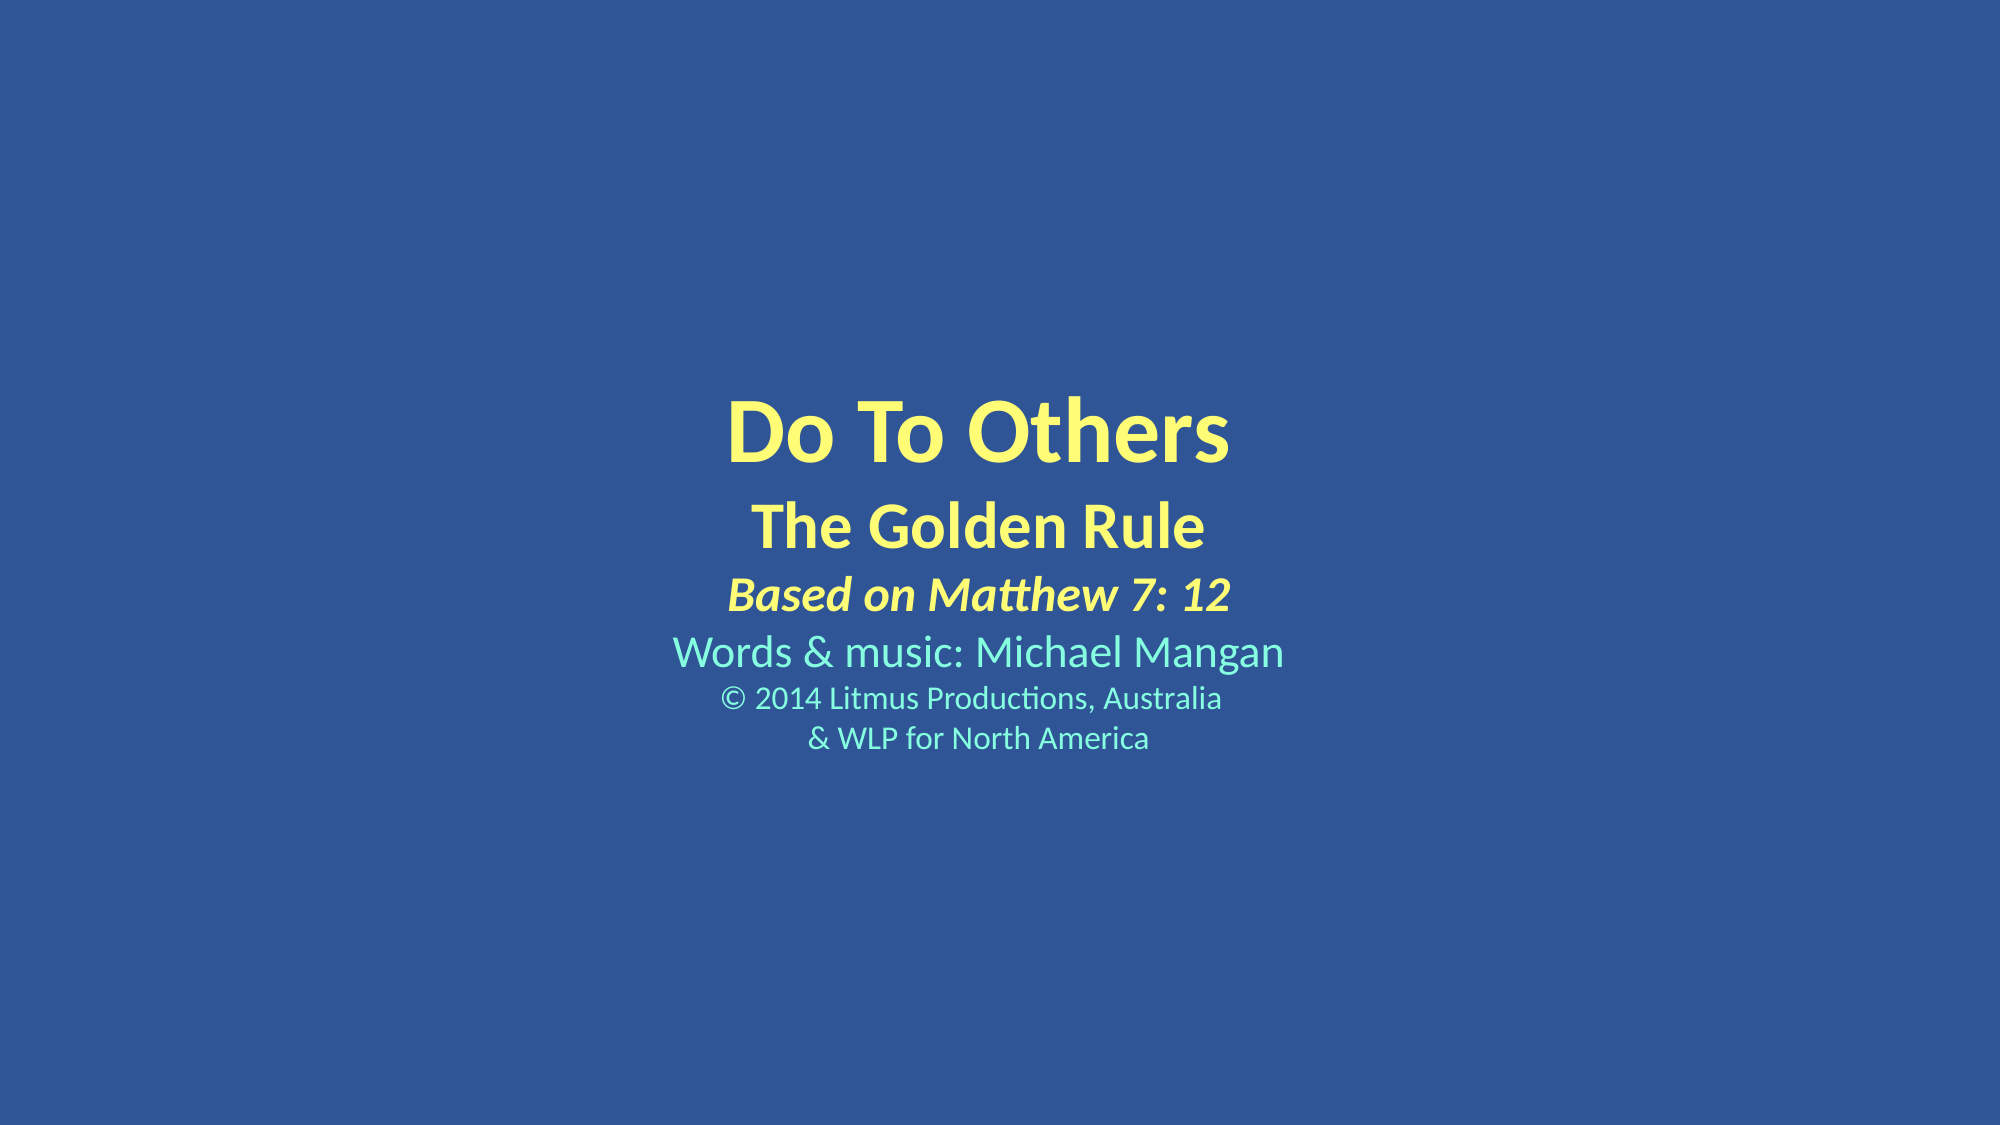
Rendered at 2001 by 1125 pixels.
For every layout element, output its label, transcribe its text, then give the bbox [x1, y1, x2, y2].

text_box Do To Others The Golden Rule Based on Matthew 7: 12 Words & music: Michael Mangan © 2014 Litmus Productions, Australia & WLP for North America [291, 403, 1667, 722]
